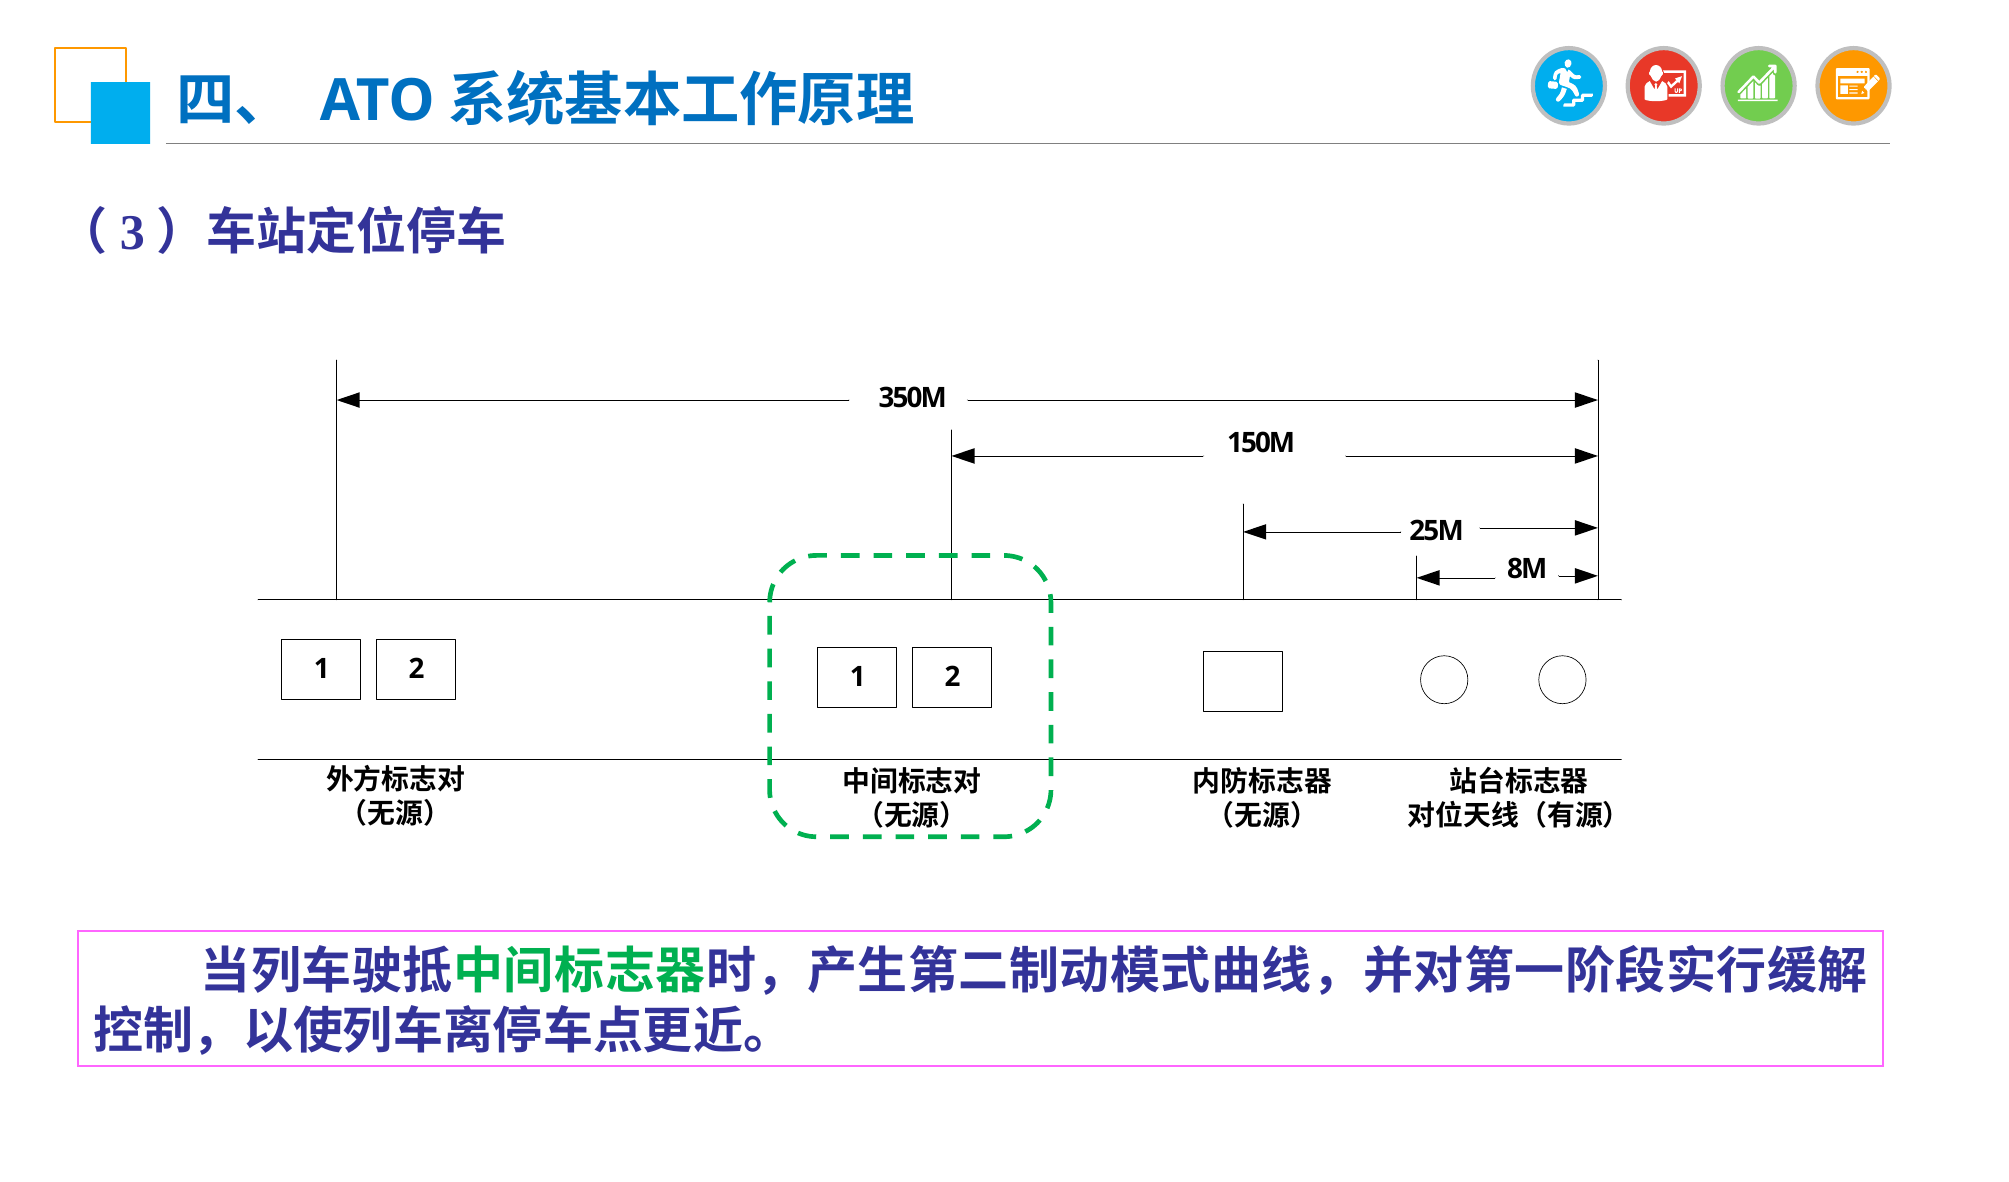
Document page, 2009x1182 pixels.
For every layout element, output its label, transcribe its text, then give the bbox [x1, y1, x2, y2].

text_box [253, 355, 1672, 837]
text_box 当列车驶抵中间标志器时，产生第二制动模式曲线，并对第一阶段实行缓解控制，以使列车离停车点更近。 [78, 931, 1883, 1067]
text_box 四、 ATO系统基本工作原理 [155, 51, 935, 142]
text_box （3）车站定位停车 [43, 192, 1403, 267]
